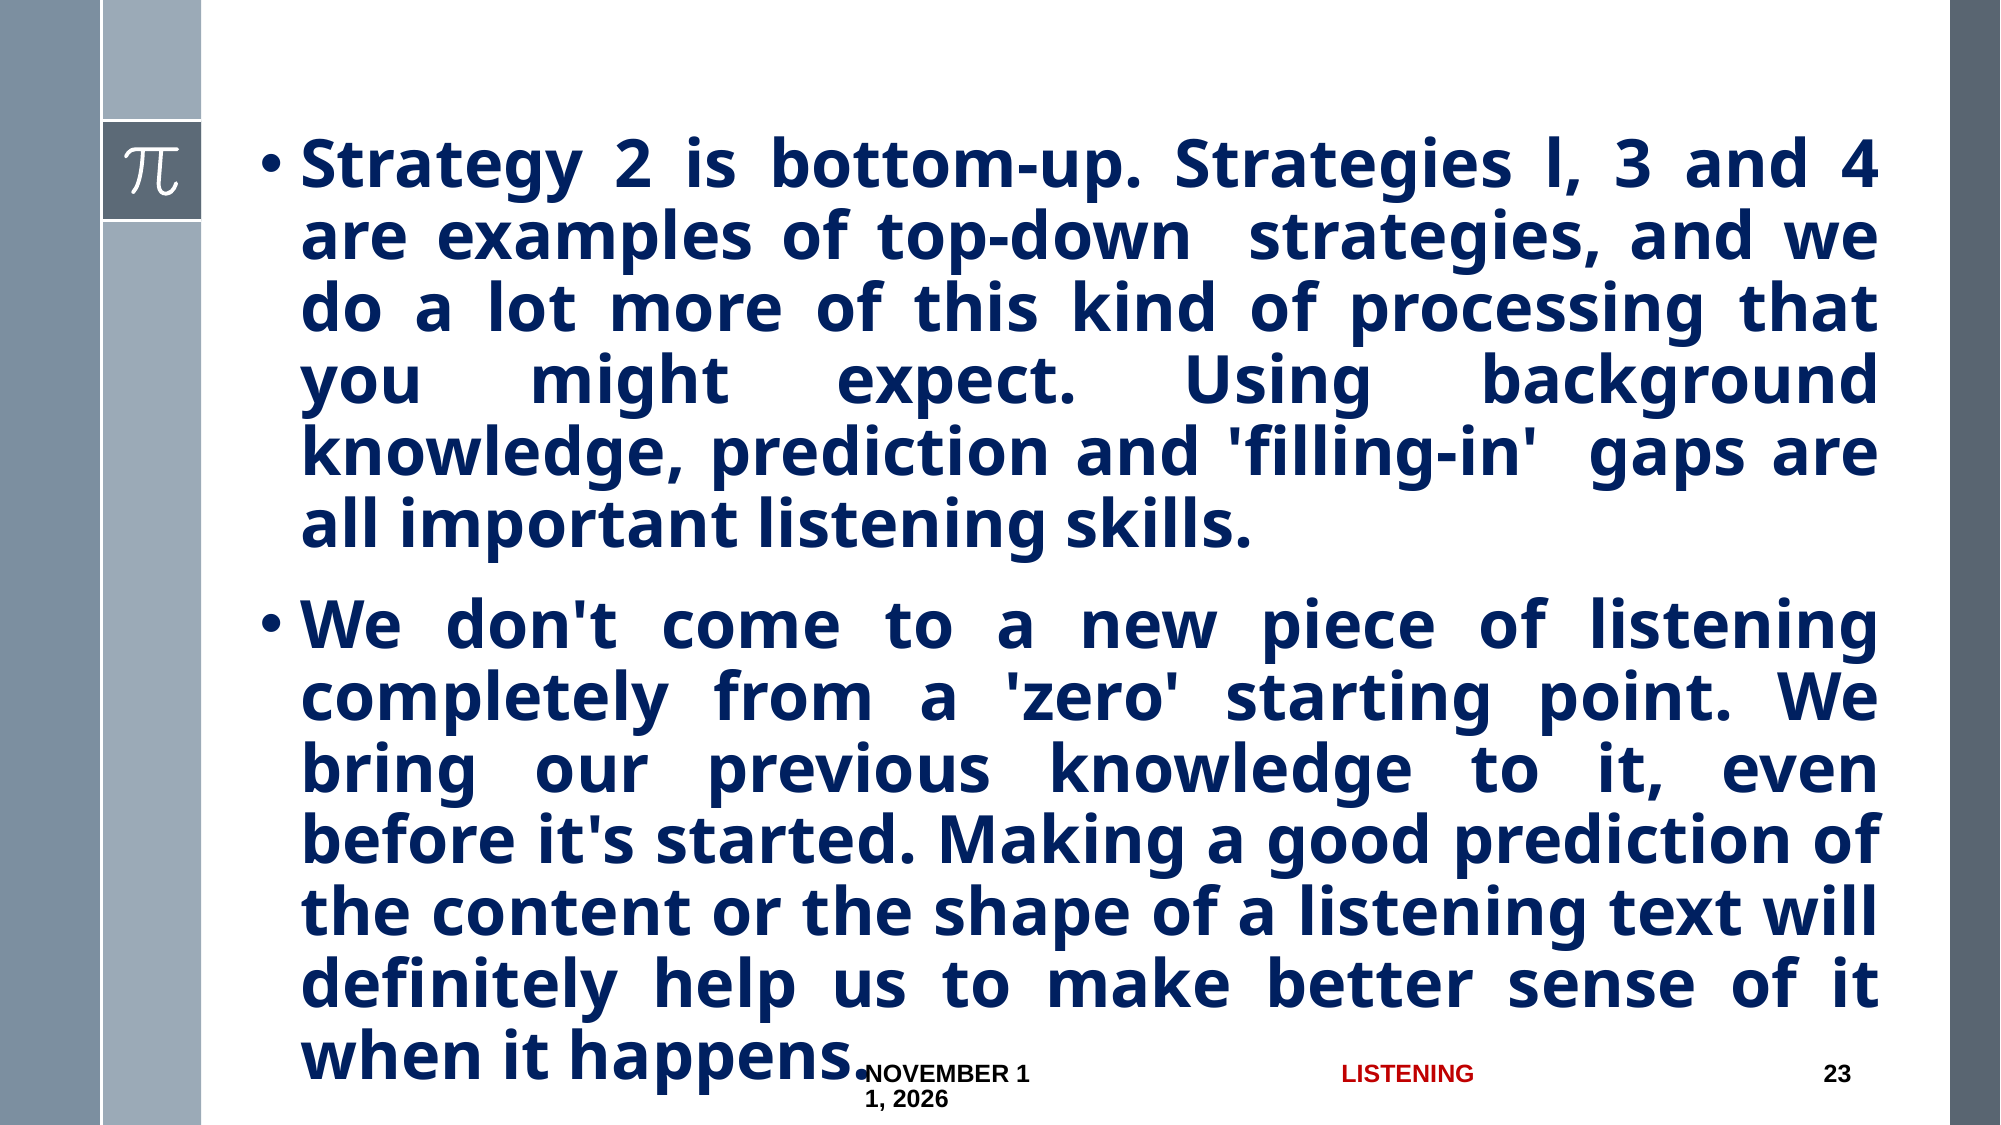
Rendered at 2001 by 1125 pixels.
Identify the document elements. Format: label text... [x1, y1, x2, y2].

footer Listening [1082, 1042, 1735, 1103]
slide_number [849, 1042, 1050, 1103]
slide_number 23 [1766, 1042, 1867, 1103]
list Strategy 2 is bottom-up. Strategies l, 3 and 4 are examples of top-down strategies, and we do a lot more of this kind of processing that you might expect. Using background knowledge, prediction and 'filling-in' gaps are all important listening skills. We don't come to a new piece of listening completely from a 'zero' starting point. We bring our previous knowledge to it, even before it's started. Making a good prediction of the content or the shape of a listening text will definitely help us to make better sense of it when it happens. [244, 122, 1897, 983]
